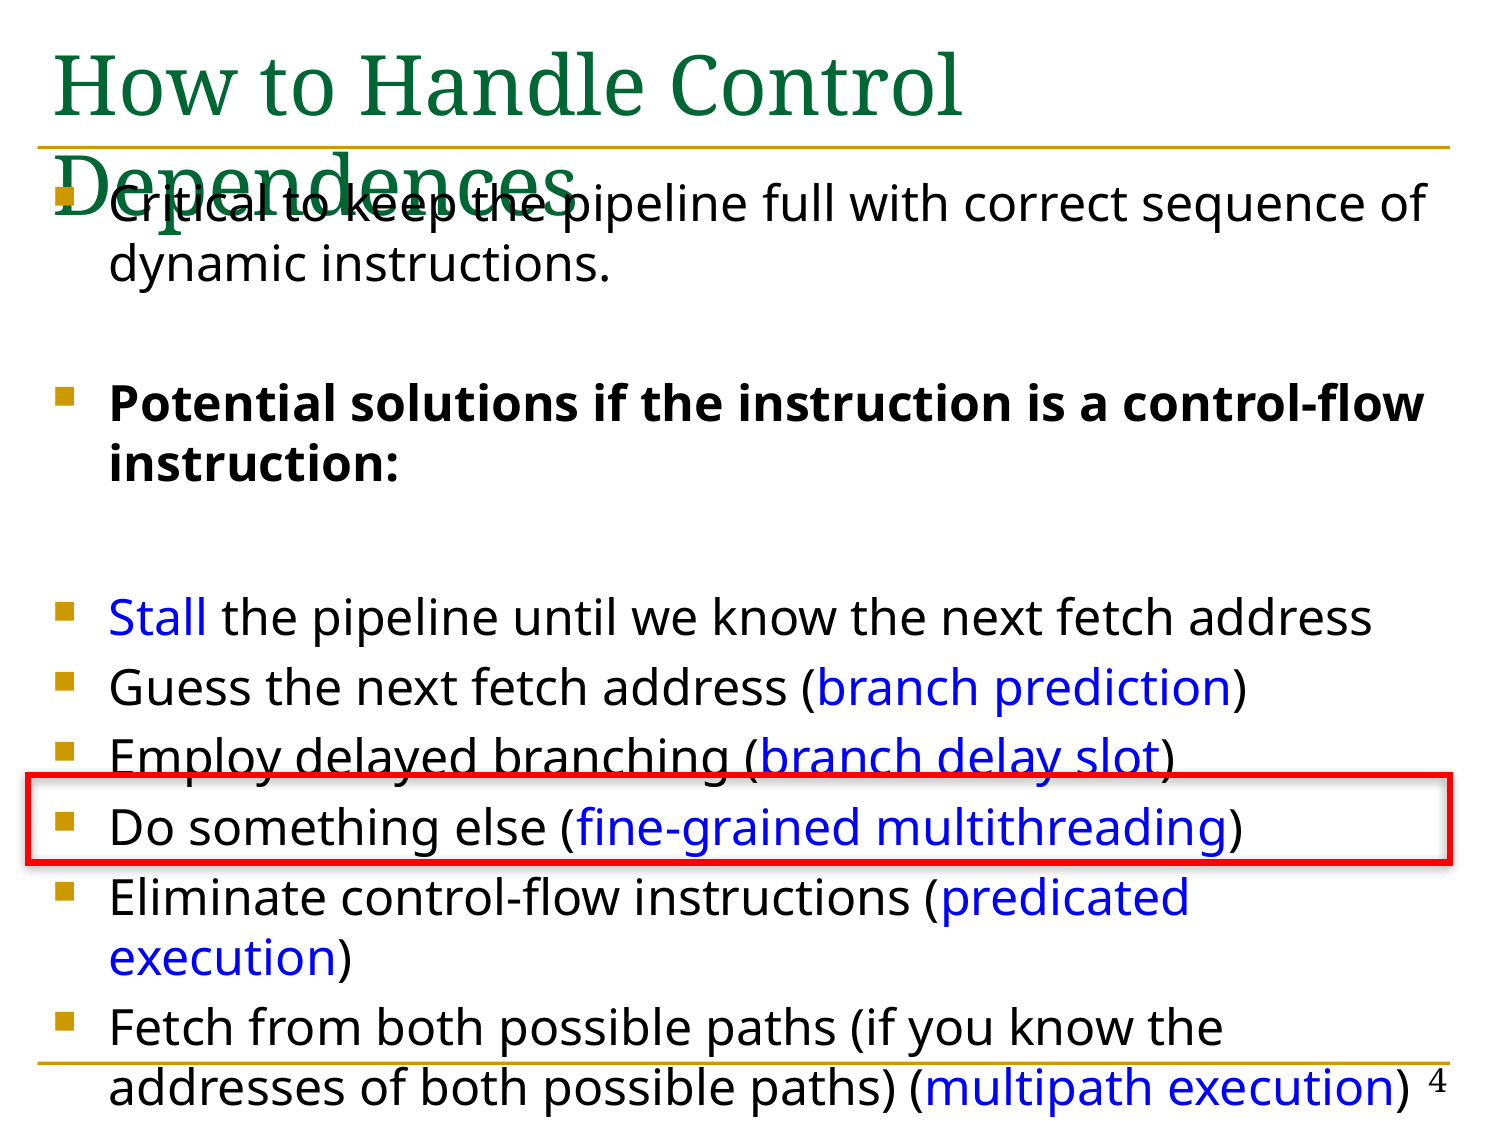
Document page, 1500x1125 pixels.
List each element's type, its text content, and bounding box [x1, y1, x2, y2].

slide_number 4 [1111, 1036, 1462, 1112]
list Critical to keep the pipeline full with correct sequence of dynamic instructions. Potential solutions if the instruction is a control-flow instruction: Stall the pipeline until we know the next fetch address Guess the next fetch address (branch prediction) Employ delayed branching (branch delay slot) Do something else (fine-grained multithreading) Eliminate control-flow instructions (predicated execution) Fetch from both possible paths (if you know the addresses of both possible paths) (multipath execution) [37, 163, 1450, 773]
text_box [27, 774, 1450, 863]
list Critical to keep the pipeline full with correct sequence of dynamic instructions. Potential solutions if the instruction is a control-flow instruction: Stall the pipeline until we know the next fetch address Guess the next fetch address (branch prediction) Employ delayed branching (branch delay slot) Do something else (fine-grained multithreading) Eliminate control-flow instructions (predicated execution) Fetch from both possible paths (if you know the addresses of both possible paths) (multipath execution) [37, 872, 1450, 1016]
title How to Handle Control Dependences [37, 24, 1450, 163]
